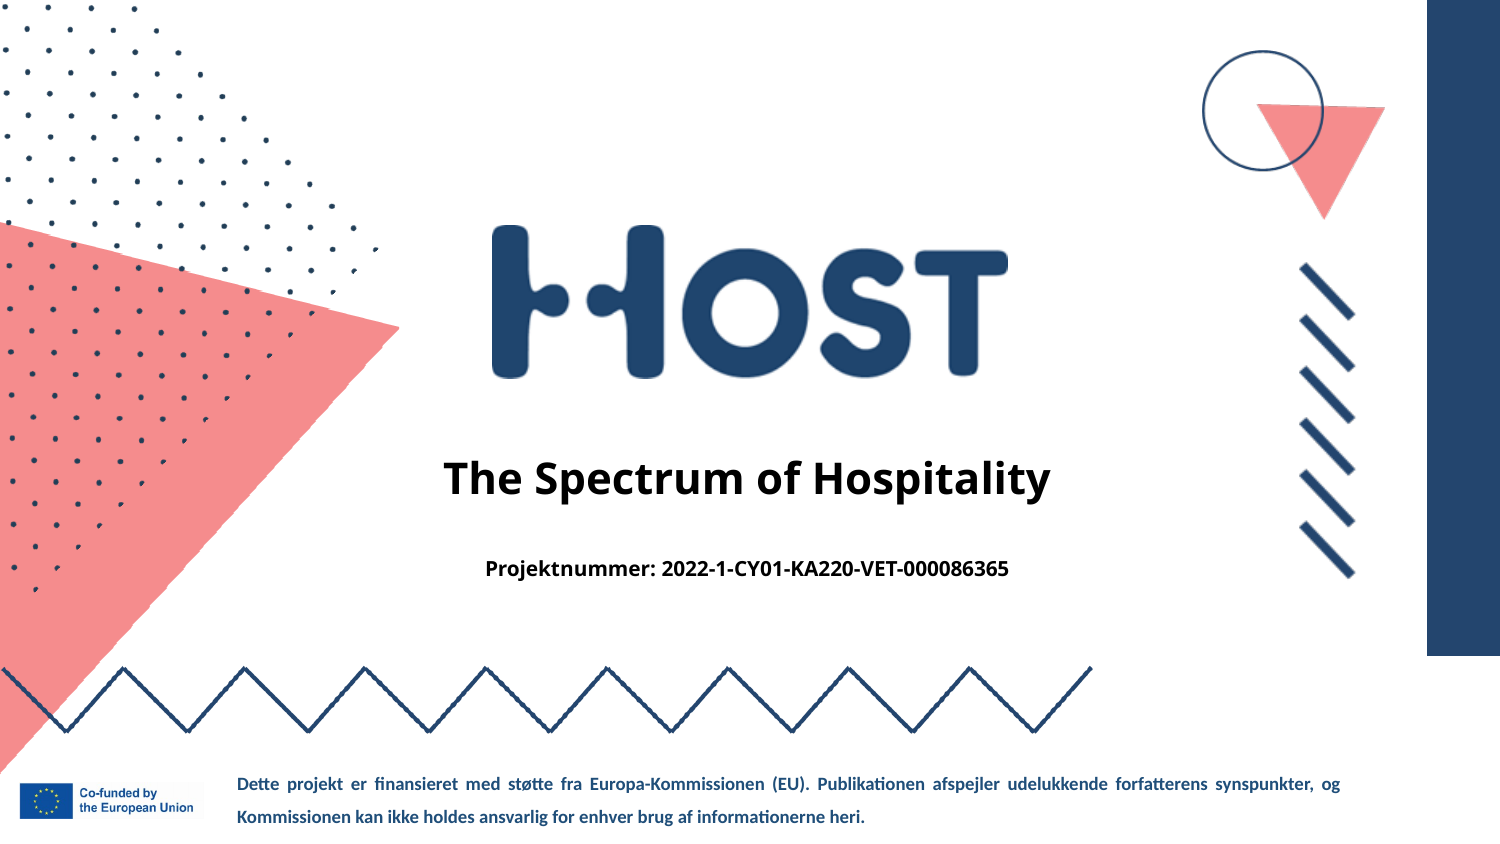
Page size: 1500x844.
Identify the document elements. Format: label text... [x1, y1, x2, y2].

picture [0, 0, 1093, 844]
picture [1427, 0, 1500, 656]
picture [492, 225, 1008, 379]
text_box Dette projekt er finansieret med støtte fra Europa-Kommissionen (EU). Publikationen afspejler udelukkende forfatterens synspunkter, og Kommissionen kan ikke holdes ansvarlig for enhver brug af informationerne heri. [222, 752, 1355, 844]
picture [1202, 50, 1385, 220]
picture [1298, 261, 1357, 582]
subtitle The Spectrum of Hospitality Projektnummer: 2022-1-CY01-KA220-VET-000086365 [203, 436, 1291, 641]
